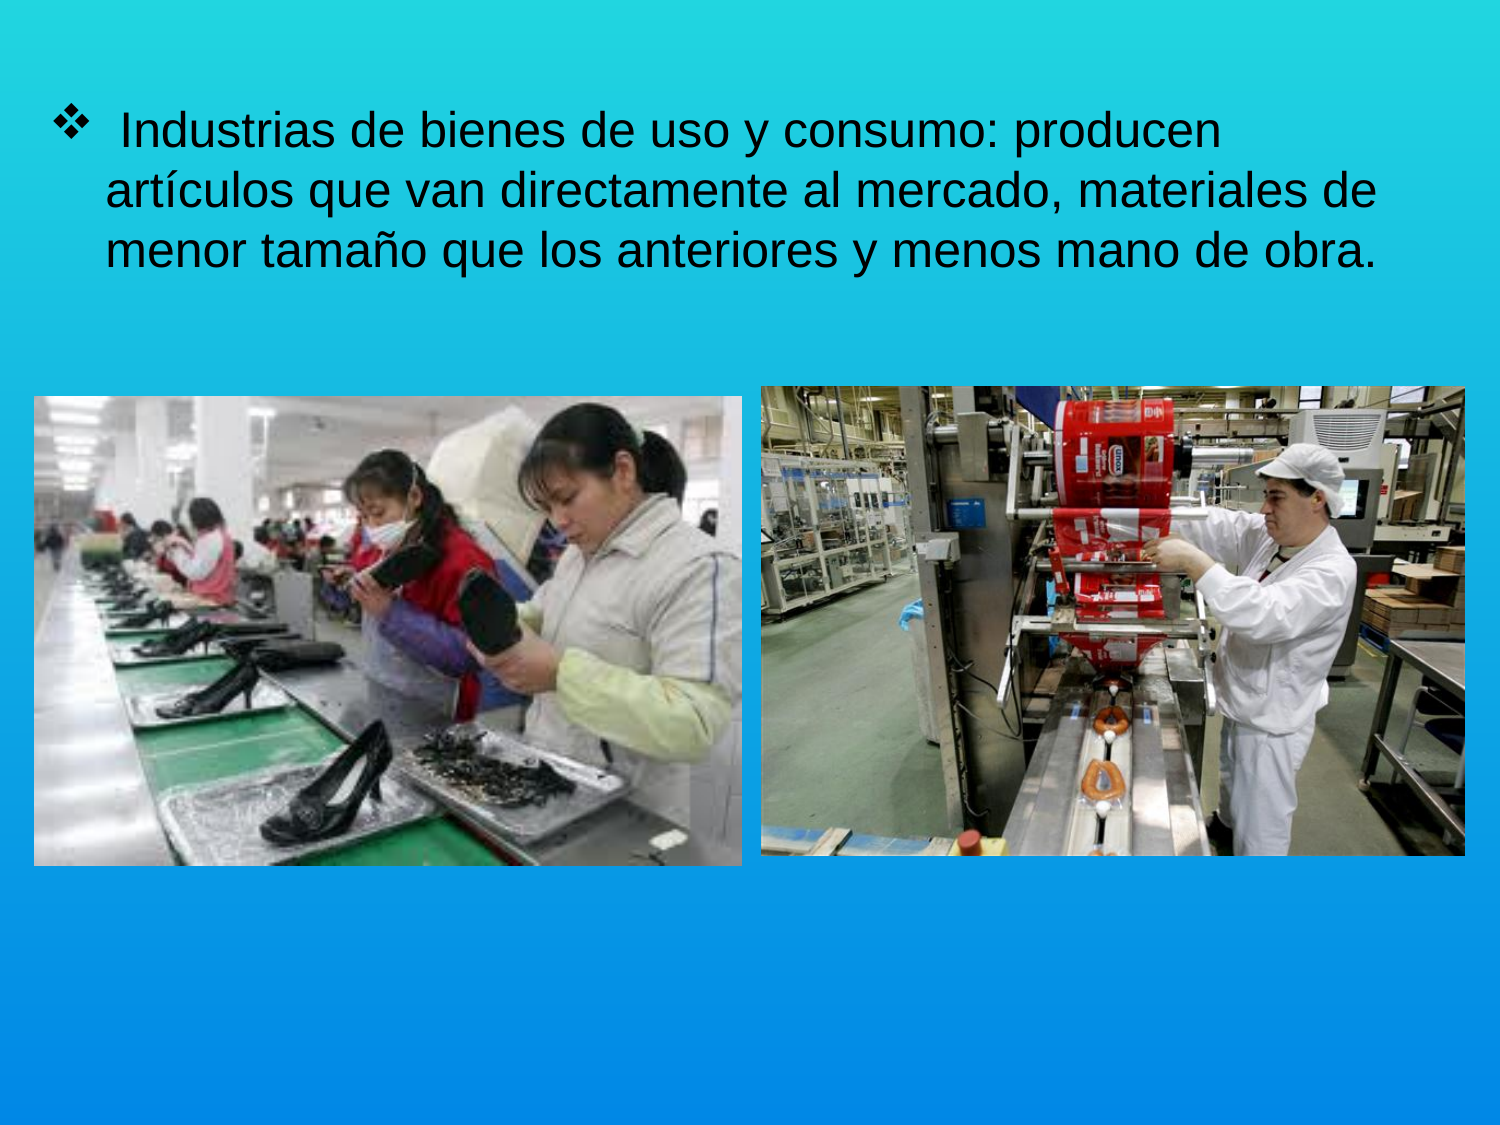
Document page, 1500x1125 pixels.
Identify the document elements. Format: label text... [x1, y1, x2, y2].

text_box Industrias de bienes de uso y consumo: producen artículos que van directamente al mercado, materiales de menor tamaño que los anteriores y menos mano de obra. [34, 89, 1429, 285]
picture [0, 386, 1500, 865]
